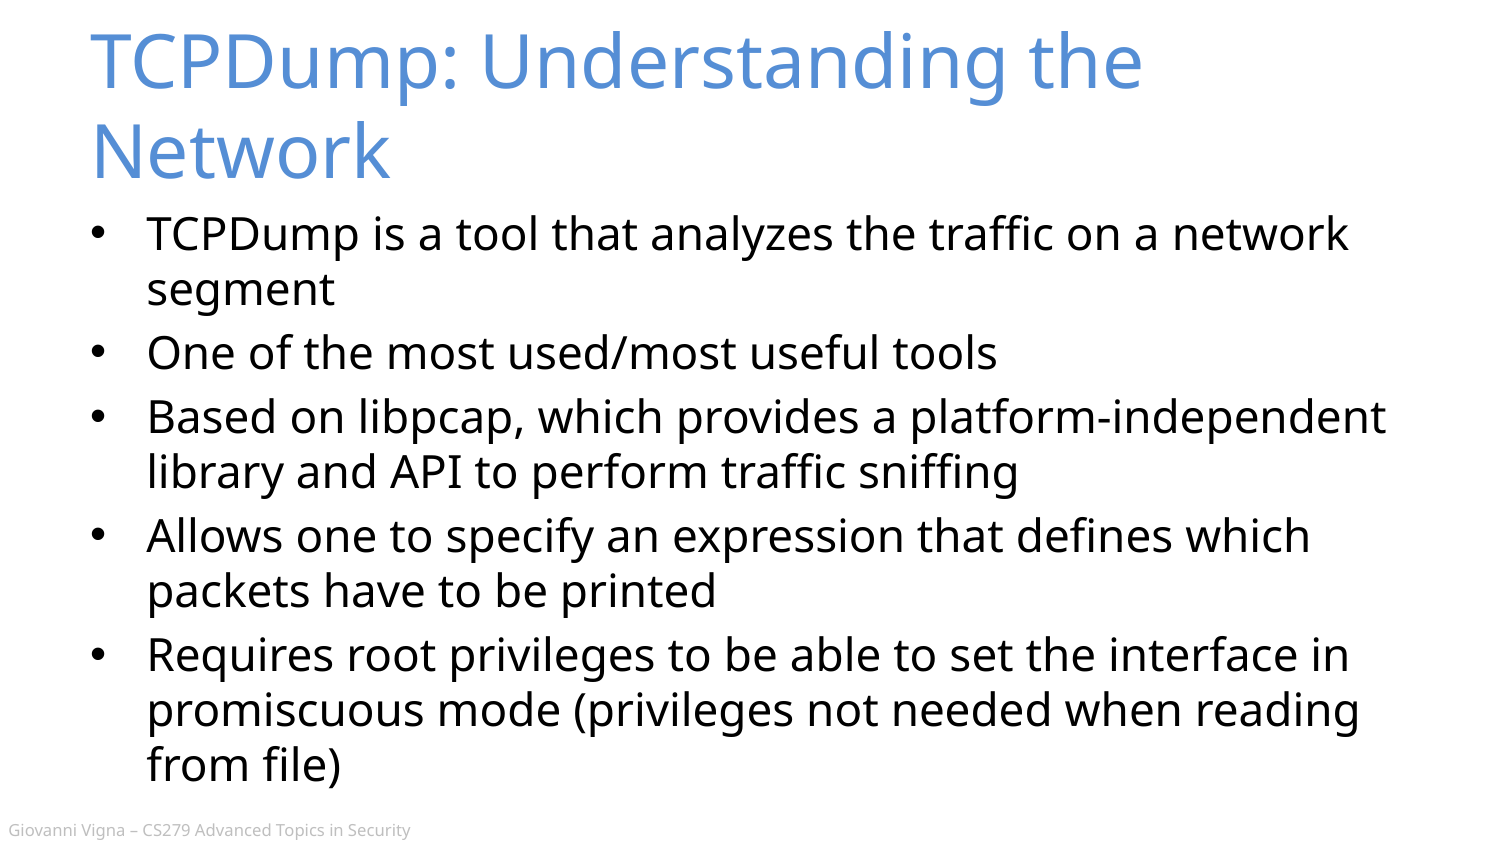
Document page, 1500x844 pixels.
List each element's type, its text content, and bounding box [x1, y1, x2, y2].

title TCPDump: Understanding the Network [75, 33, 1425, 175]
list TCPDump is a tool that analyzes the traffic on a network segment One of the most used/most useful tools Based on libpcap, which provides a platform-independent library and API to perform traffic sniffing Allows one to specify an expression that defines which packets have to be printed Requires root privileges to be able to set the interface in promiscuous mode (privileges not needed when reading from file) [75, 196, 1425, 813]
